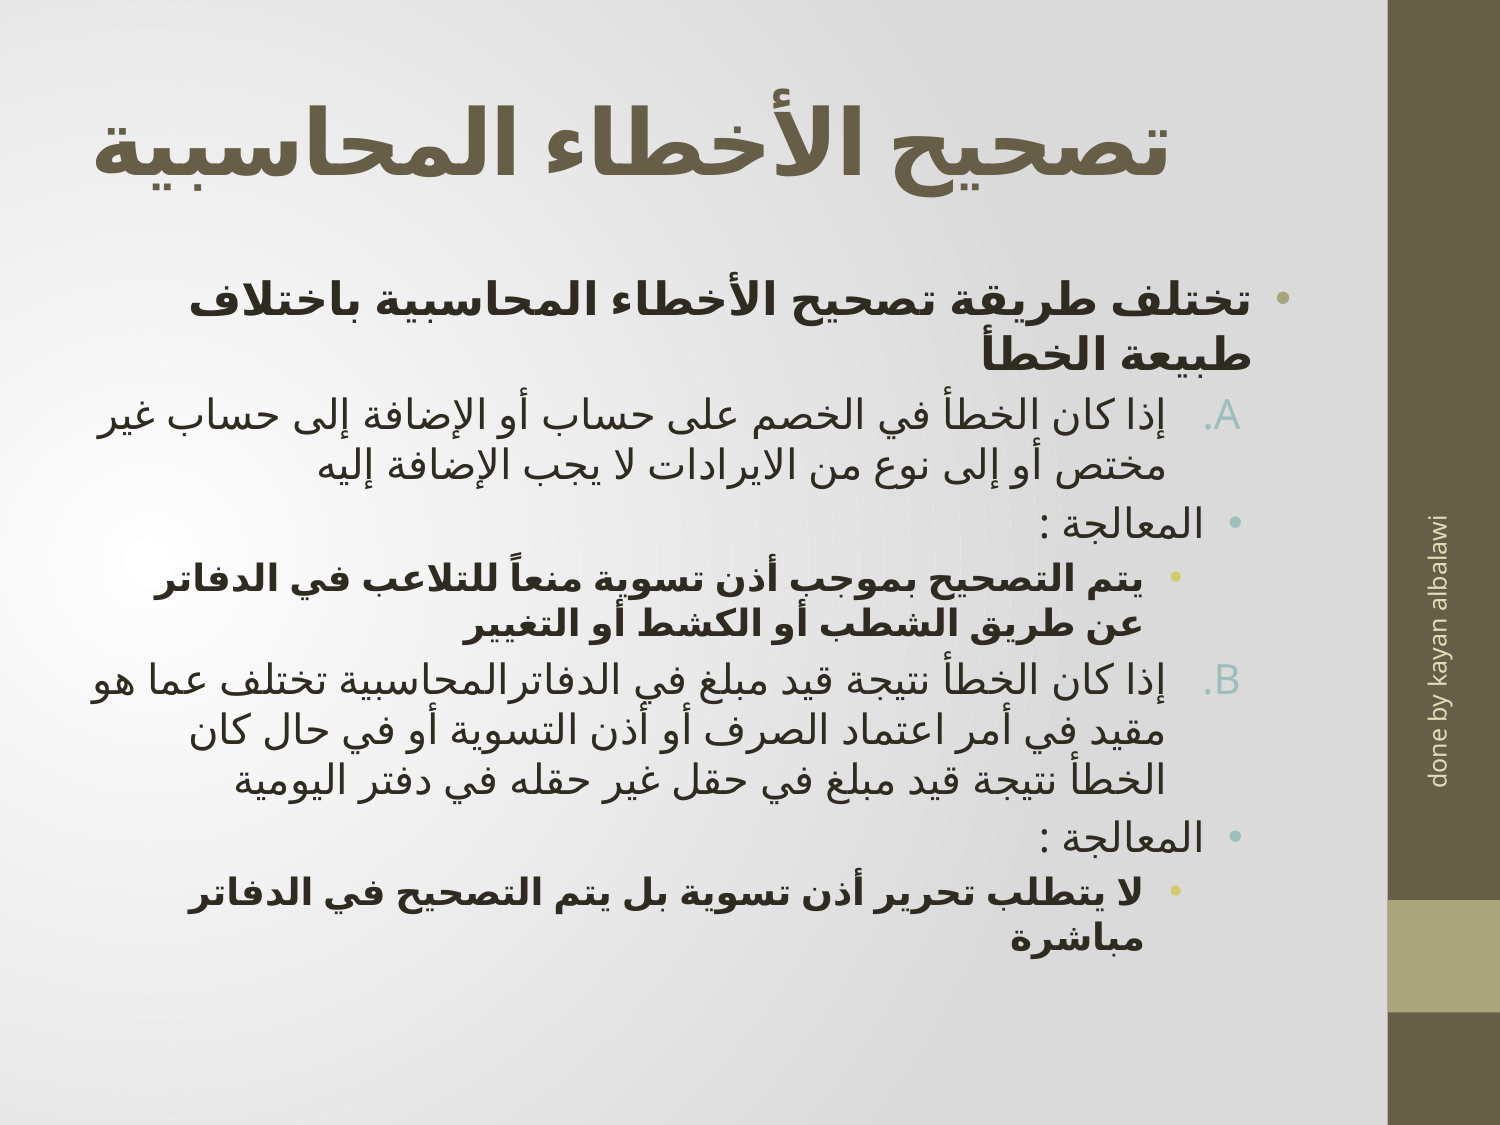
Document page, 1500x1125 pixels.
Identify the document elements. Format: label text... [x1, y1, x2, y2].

title تصحيح الأخطاء المحاسبية [75, 45, 1325, 233]
footer done by kayan albalawi [1408, 500, 1469, 889]
list تختلف طريقة تصحيح الأخطاء المحاسبية باختلاف طبيعة الخطأ إذا كان الخطأ في الخصم على حساب أو الإضافة إلى حساب غير مختص أو إلى نوع من الايرادات لا يجب الإضافة إليه المعالجة : يتم التصحيح بموجب أذن تسوية منعاً للتلاعب في الدفاتر عن طريق الشطب أو الكشط أو التغيير إذا كان الخطأ نتيجة قيد مبلغ في الدفاترالمحاسبية تختلف عما هو مقيد في أمر اعتماد الصرف أو أذن التسوية أو في حال كان الخطأ نتيجة قيد مبلغ في حقل غير حقله في دفتر اليومية المعالجة : لا يتطلب تحرير أذن تسوية بل يتم التصحيح في الدفاتر مباشرة [75, 262, 1325, 1050]
